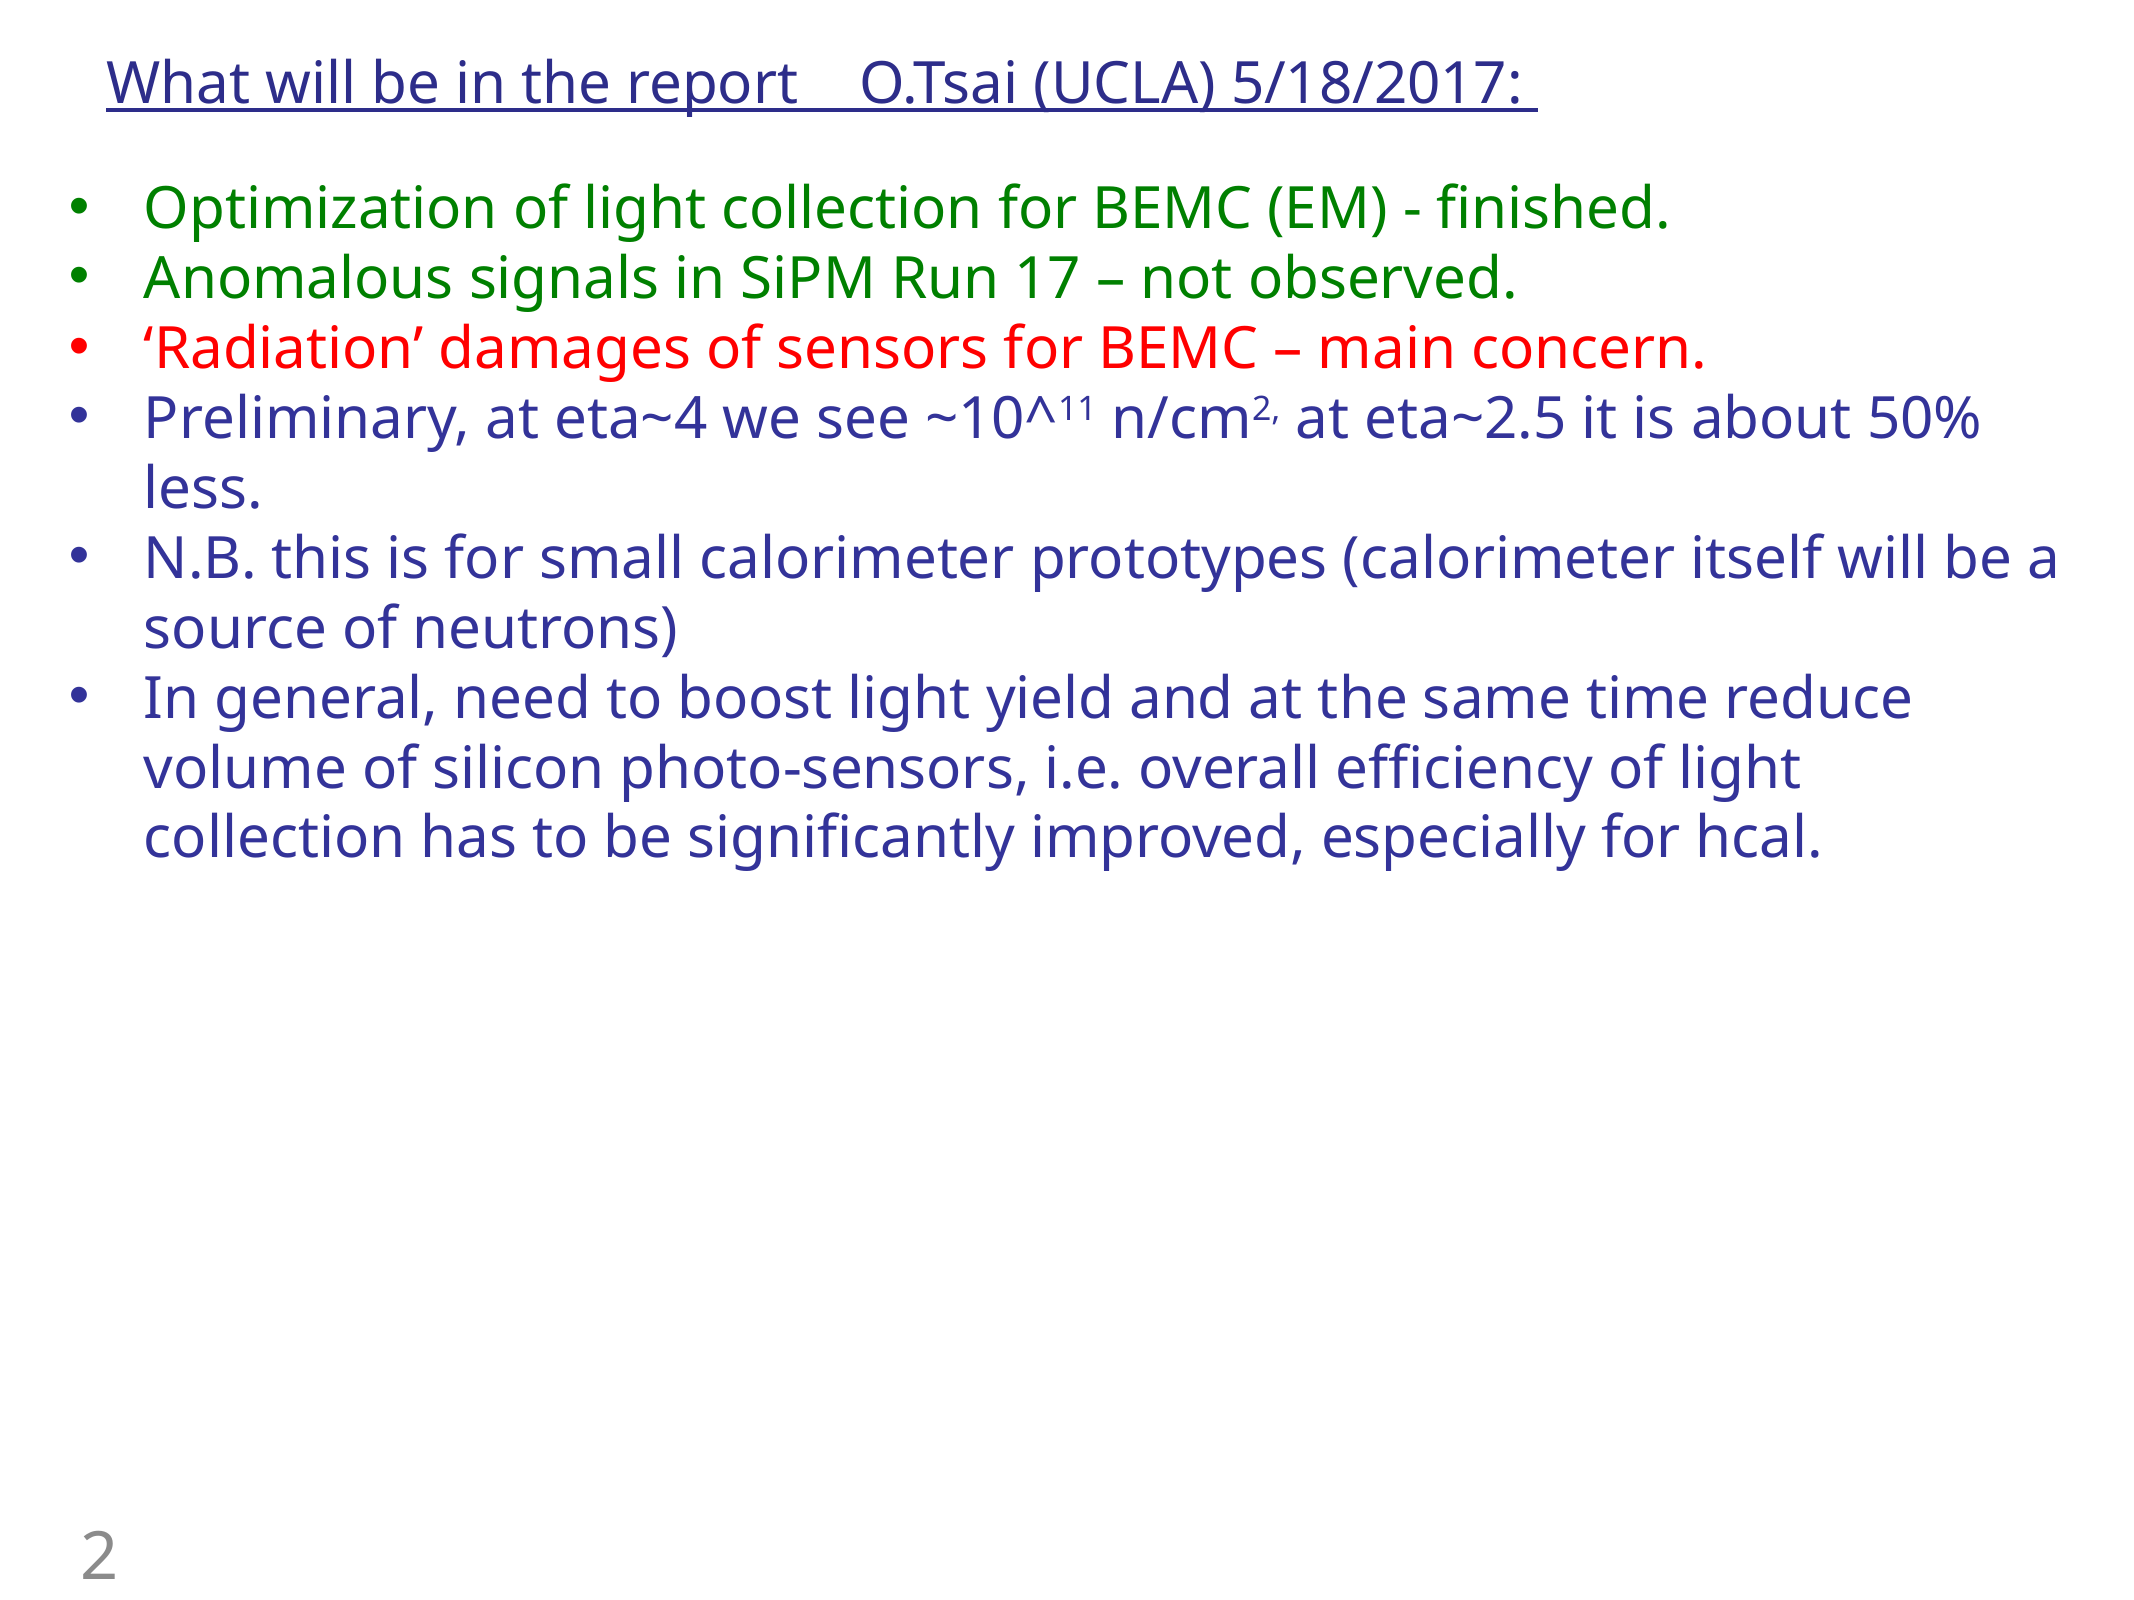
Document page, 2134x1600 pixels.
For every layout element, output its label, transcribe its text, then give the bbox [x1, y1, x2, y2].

text_box Optimization of light collection for BEMC (EM) - finished. Anomalous signals in SiPM Run 17 – not observed. ‘Radiation’ damages of sensors for BEMC – main concern. Preliminary, at eta~4 we see ~10^11 n/cm2, at eta~2.5 it is about 50% less. N.B. this is for small calorimeter prototypes (calorimeter itself will be a source of neutrons) In general, need to boost light yield and at the same time reduce volume of silicon photo-sensors, i.e. overall efficiency of light collection has to be significantly improved, especially for hcal. [54, 162, 2080, 1097]
text_box 2 [0, 1509, 141, 1596]
text_box What will be in the report O.Tsai (UCLA) 5/18/2017: [91, 37, 2080, 123]
